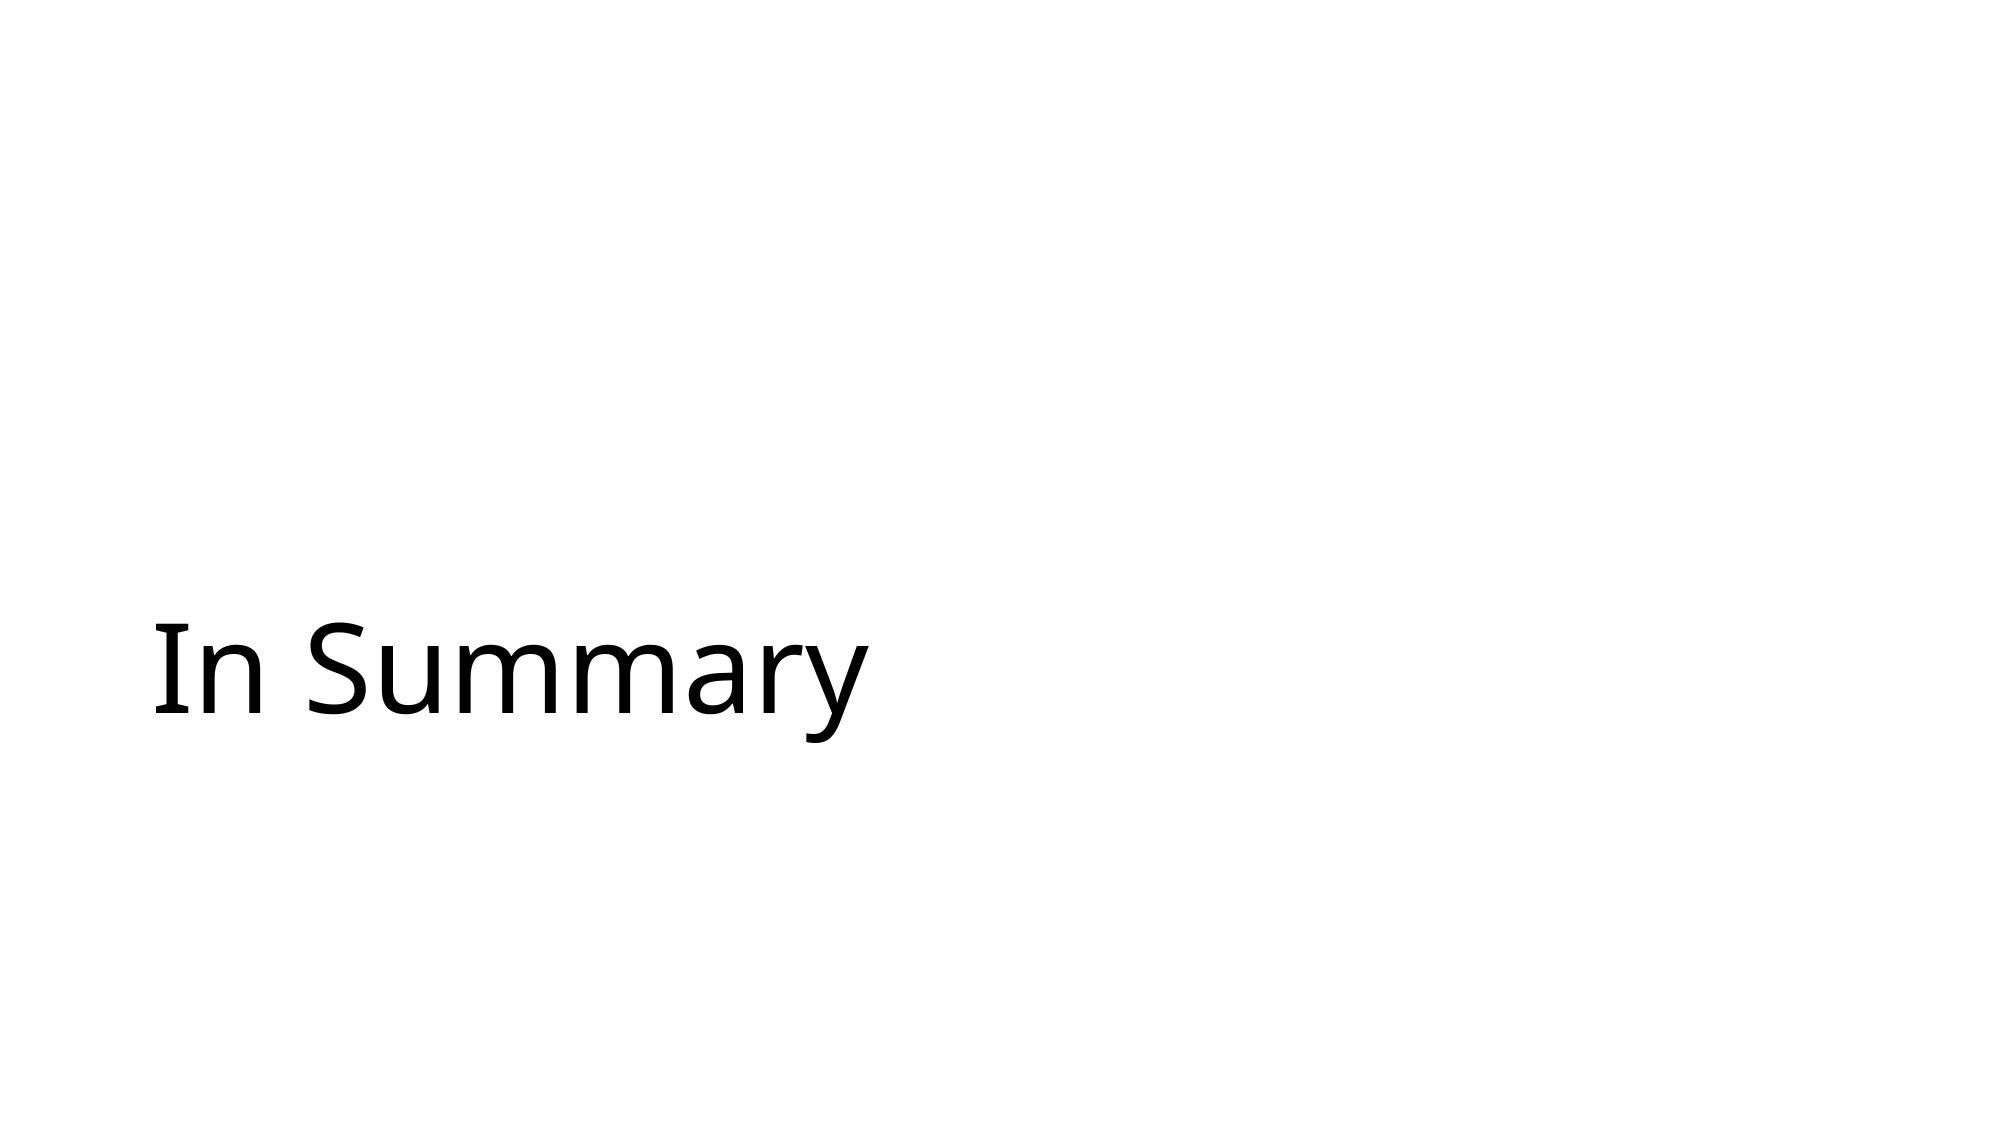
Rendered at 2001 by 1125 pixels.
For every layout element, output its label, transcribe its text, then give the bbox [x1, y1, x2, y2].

title In Summary [136, 280, 1862, 749]
